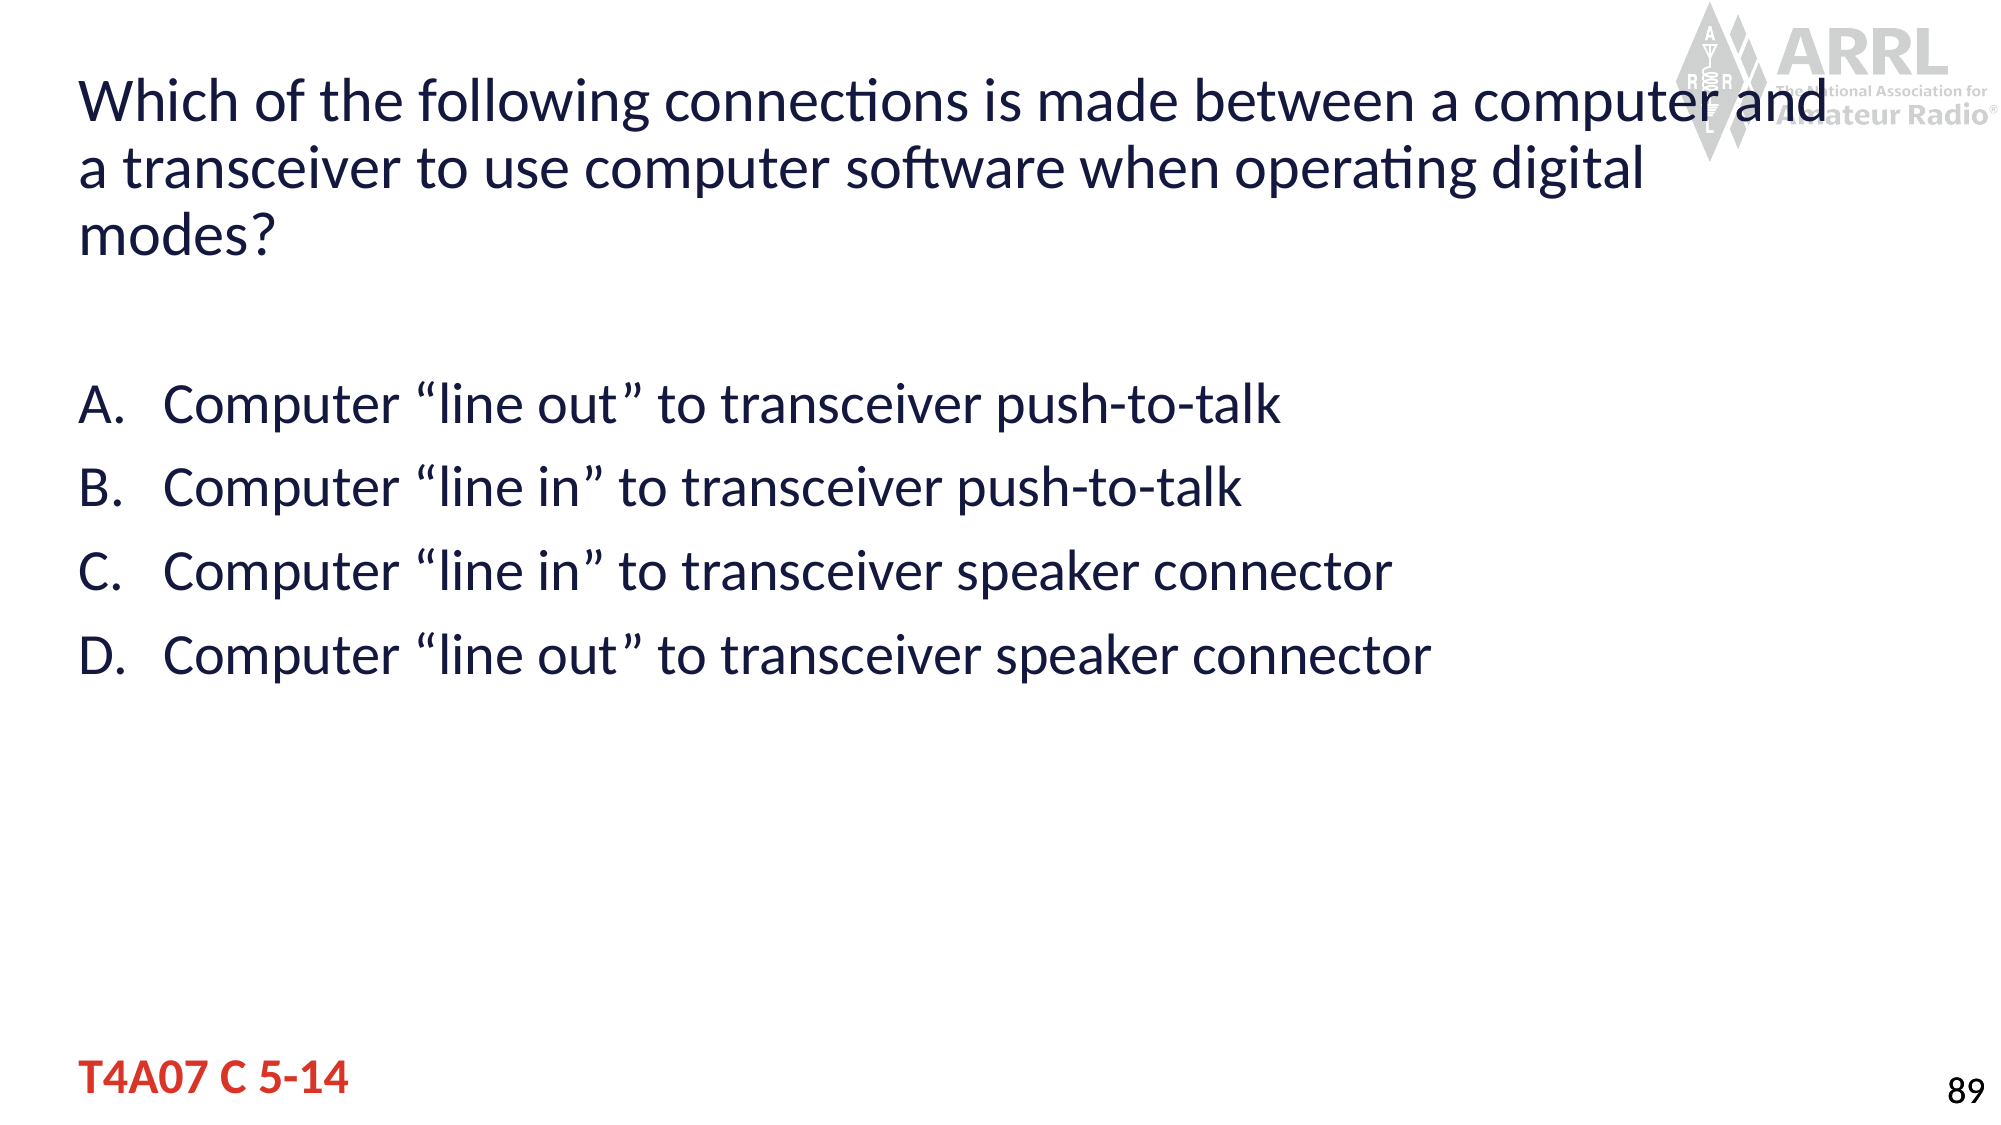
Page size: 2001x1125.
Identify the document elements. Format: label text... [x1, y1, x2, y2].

picture [1674, 0, 2000, 164]
list Computer “line out” to transceiver push-to-talk Computer “line in” to transceiver push-to-talk Computer “line in” to transceiver speaker connector Computer “line out” to transceiver speaker connector [63, 365, 1863, 989]
title Which of the following connections is made between a computer and a transceiver to use computer software when operating digital modes? [63, 59, 1863, 278]
text_box T4A07 C 5-14 [63, 1036, 921, 1112]
